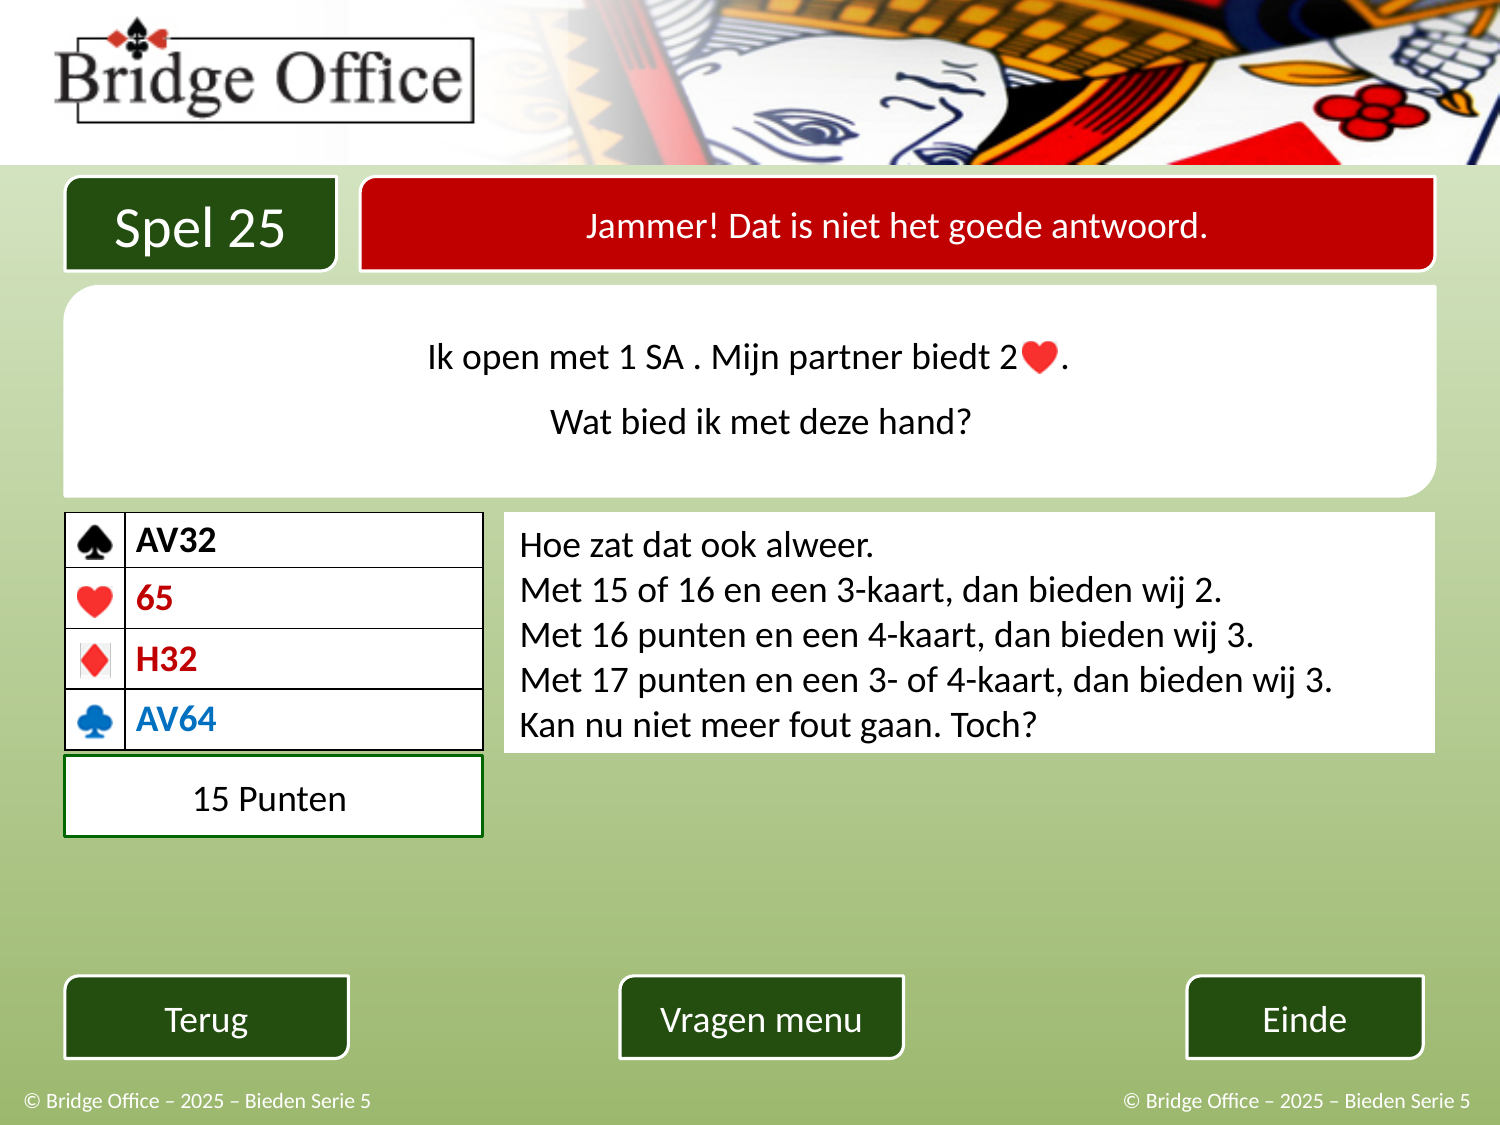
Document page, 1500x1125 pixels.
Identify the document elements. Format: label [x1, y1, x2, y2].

table_cell [126, 629, 482, 688]
table_cell [66, 568, 124, 628]
picture [0, 0, 1500, 166]
text_box [358, 174, 1437, 273]
table_cell [126, 690, 482, 749]
picture [77, 703, 114, 740]
text_box [8, 1079, 393, 1121]
text_box [1107, 1079, 1500, 1121]
table_cell [66, 690, 124, 749]
picture [1022, 341, 1059, 374]
text_box [63, 174, 339, 273]
table_cell [126, 568, 482, 628]
picture [77, 643, 114, 679]
text_box [1185, 974, 1425, 1061]
table_cell [66, 629, 124, 688]
table_header [126, 513, 482, 567]
text_box [504, 512, 1435, 753]
picture [77, 524, 114, 561]
picture [77, 585, 114, 618]
text_box [63, 284, 1437, 498]
table_header [66, 513, 124, 567]
text_box [63, 754, 484, 838]
text_box [618, 974, 906, 1061]
text_box [63, 974, 350, 1061]
